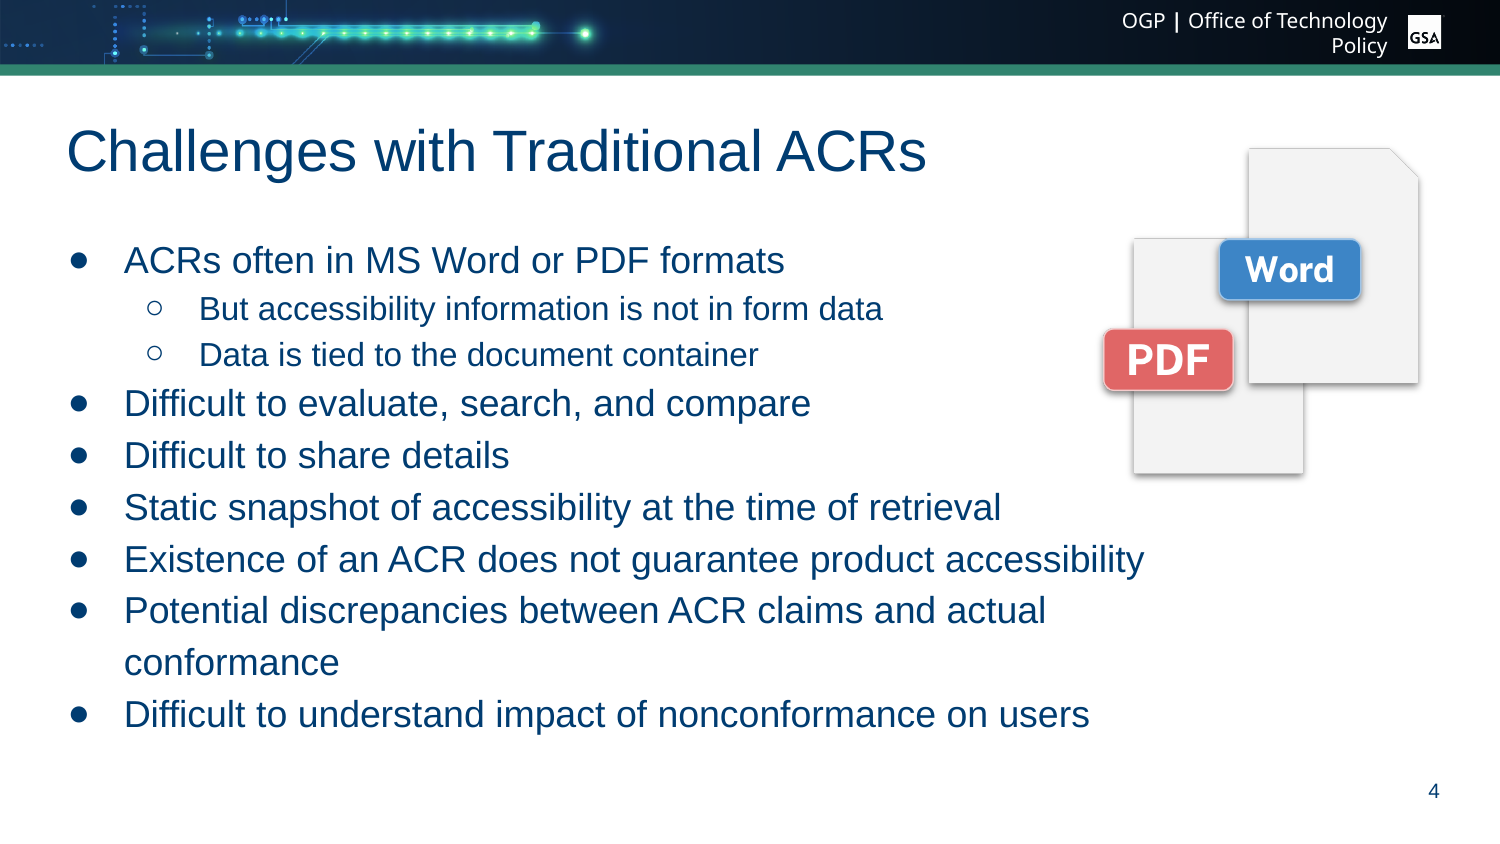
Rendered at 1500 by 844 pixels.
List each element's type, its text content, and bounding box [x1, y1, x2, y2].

picture [1090, 140, 1430, 489]
slide_number 4 [1364, 757, 1455, 823]
title Challenges with Traditional ACRs [51, 98, 1449, 192]
list ACRs often in MS Word or PDF formats But accessibility information is not in form data Data is tied to the document container Difficult to evaluate, search, and compare Difficult to share details Static snapshot of accessibility at the time of retrieval Existence of an ACR does not guarantee product accessibility Potential discrepancies between ACR claims and actual conformance Difficult to understand impact of nonconformance on users [33, 214, 1191, 811]
picture [0, 0, 1500, 64]
